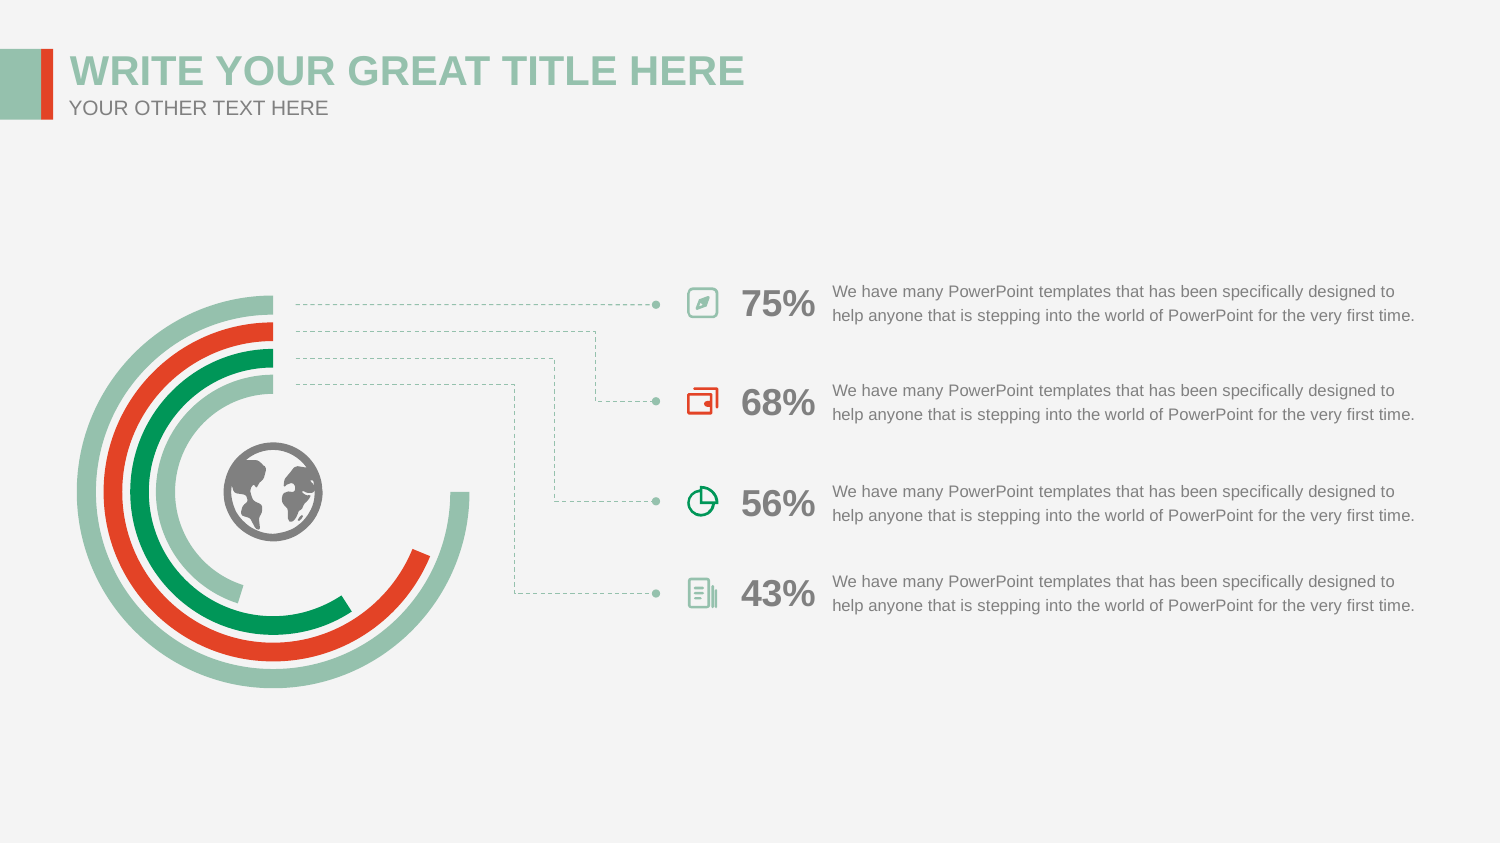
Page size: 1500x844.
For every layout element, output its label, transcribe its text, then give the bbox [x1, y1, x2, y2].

text_box We have many PowerPoint templates that has been specifically designed to help anyone that is stepping into the world of PowerPoint for the very first time. [832, 276, 1423, 325]
text_box [76, 295, 470, 689]
text_box WRITE YOUR GREAT TITLE HERE [55, 36, 761, 102]
text_box [130, 348, 352, 635]
text_box We have many PowerPoint templates that has been specifically designed to help anyone that is stepping into the world of PowerPoint for the very first time. [832, 375, 1423, 424]
text_box 43% [726, 561, 831, 622]
text_box 68% [726, 370, 831, 430]
text_box 56% [726, 471, 831, 532]
text_box [295, 384, 661, 598]
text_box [0, 48, 54, 120]
text_box [651, 300, 661, 309]
text_box [155, 374, 274, 604]
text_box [687, 577, 718, 609]
text_box [687, 485, 719, 517]
text_box [295, 358, 661, 506]
text_box We have many PowerPoint templates that has been specifically designed to help anyone that is stepping into the world of PowerPoint for the very first time. [832, 476, 1423, 525]
text_box YOUR OTHER TEXT HERE [54, 86, 344, 127]
text_box 75% [726, 271, 831, 332]
text_box [103, 322, 431, 662]
text_box We have many PowerPoint templates that has been specifically designed to help anyone that is stepping into the world of PowerPoint for the very first time. [832, 567, 1423, 616]
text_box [686, 387, 719, 415]
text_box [686, 287, 719, 319]
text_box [223, 442, 323, 542]
text_box [295, 331, 661, 406]
